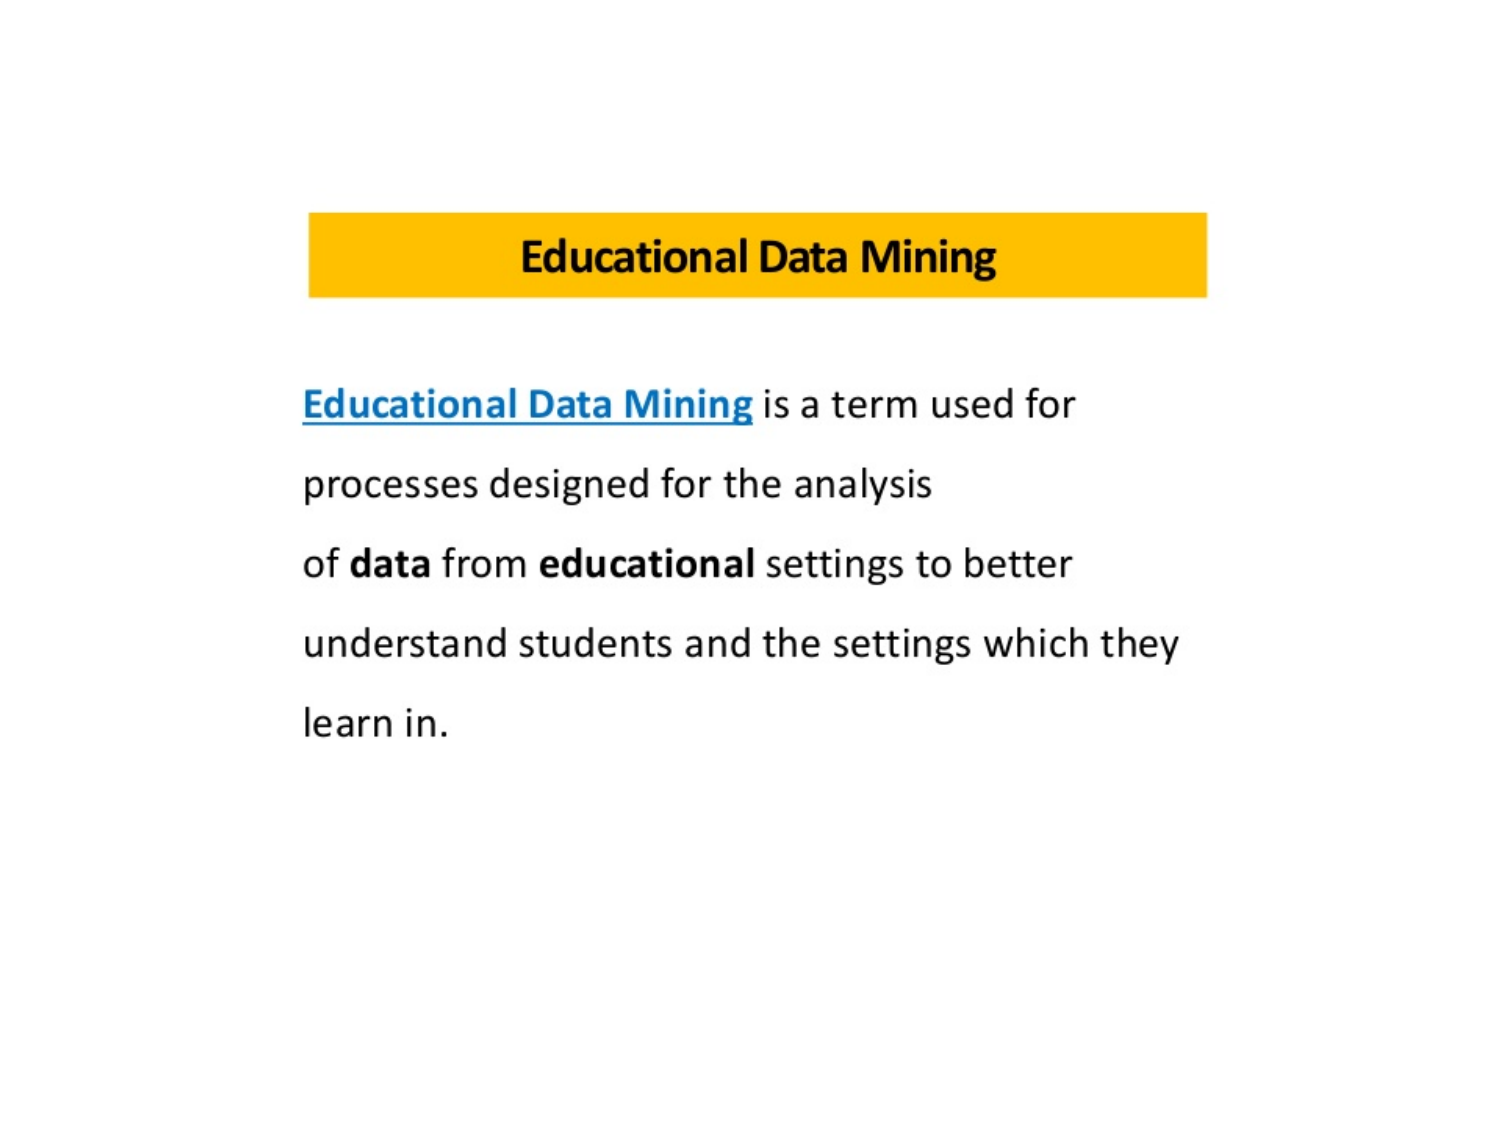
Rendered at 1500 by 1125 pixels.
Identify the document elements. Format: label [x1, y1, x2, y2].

picture [251, 187, 1249, 937]
